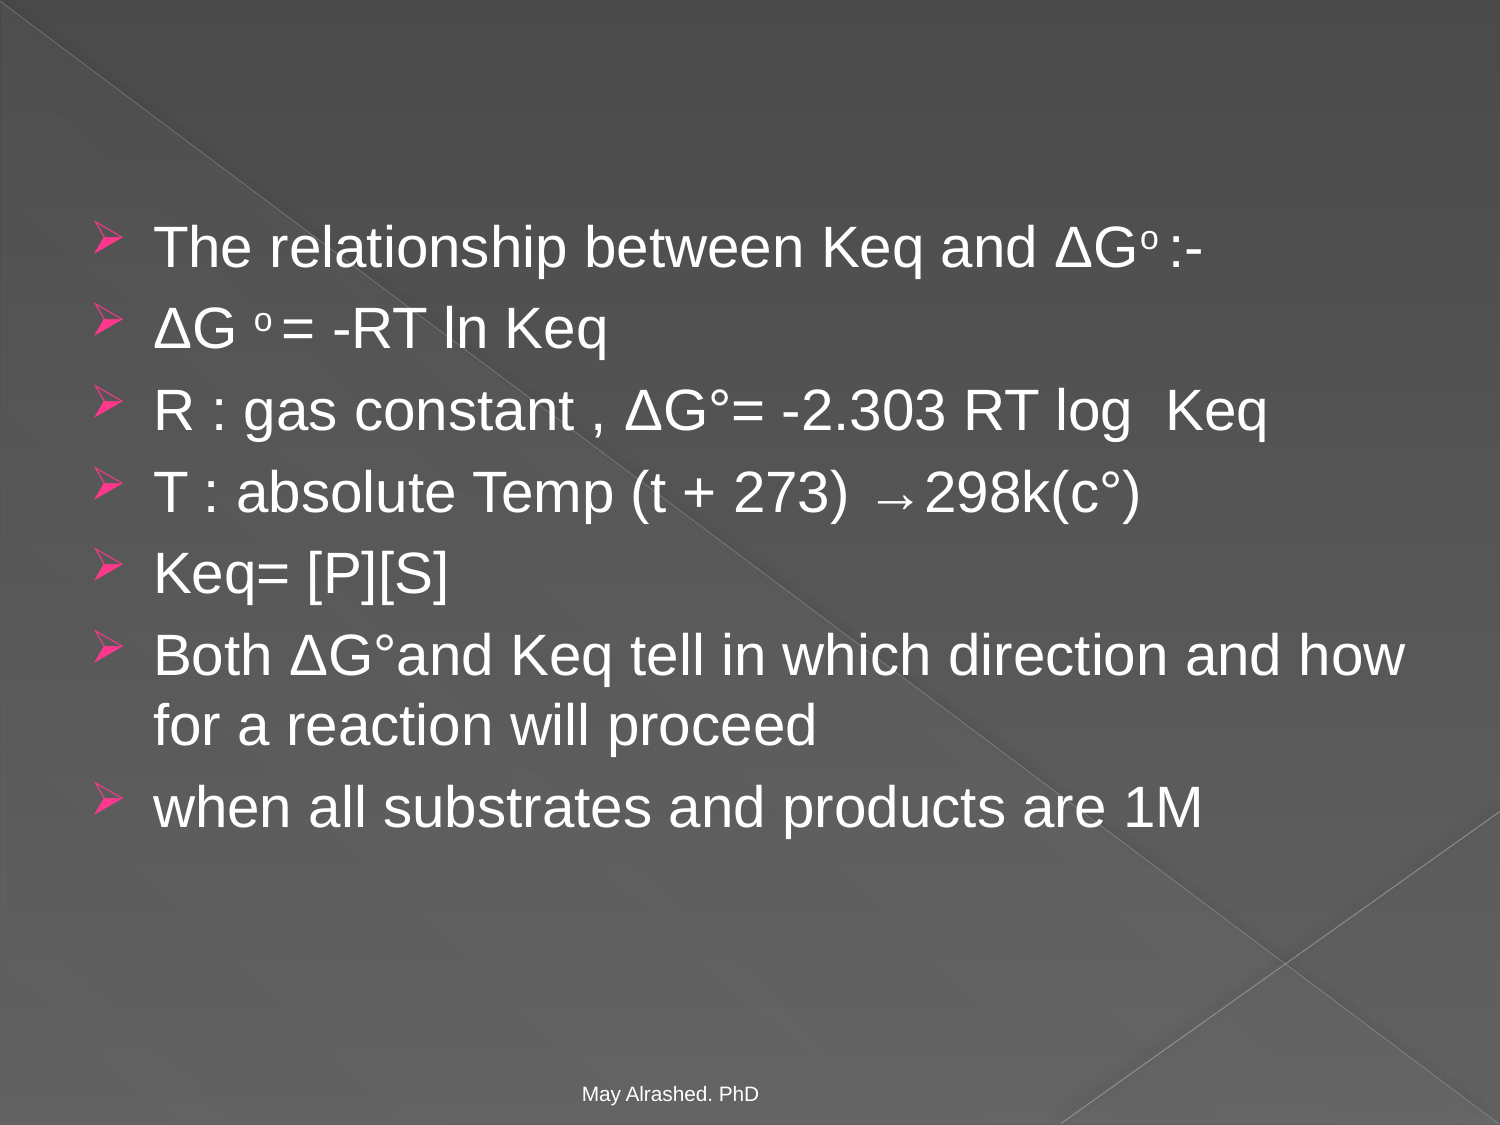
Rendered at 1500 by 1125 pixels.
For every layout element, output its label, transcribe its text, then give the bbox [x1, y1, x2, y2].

text_box The relationship between Keq and ΔGo :- ΔG o = -RT ln Keq R : gas constant , ΔG°= -2.303 RT log Keq T : absolute Temp (t + 273) →298k(c°) Keq= [P][S] Both ΔG°and Keq tell in which direction and how for a reaction will proceed when all substrates and products are 1M [64, 201, 1444, 847]
footer May Alrashed. PhD [75, 1063, 774, 1113]
